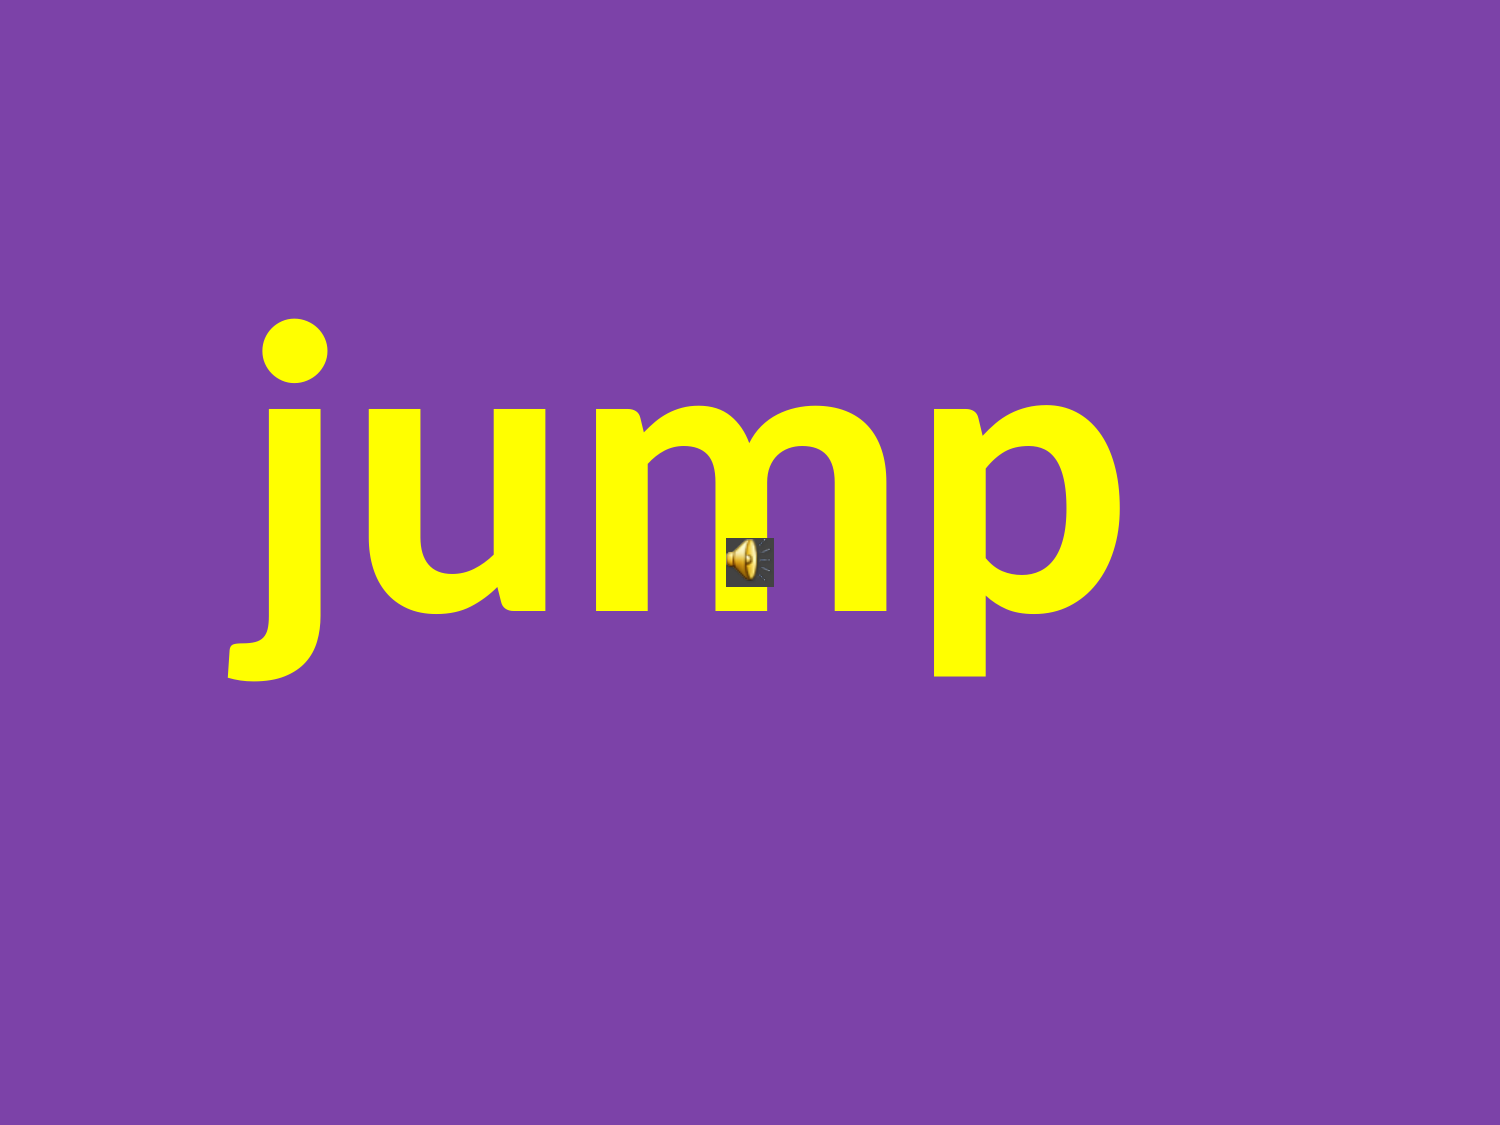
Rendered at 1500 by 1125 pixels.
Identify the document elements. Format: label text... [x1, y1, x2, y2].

picture [724, 537, 776, 588]
text_box jump [187, 187, 1188, 703]
